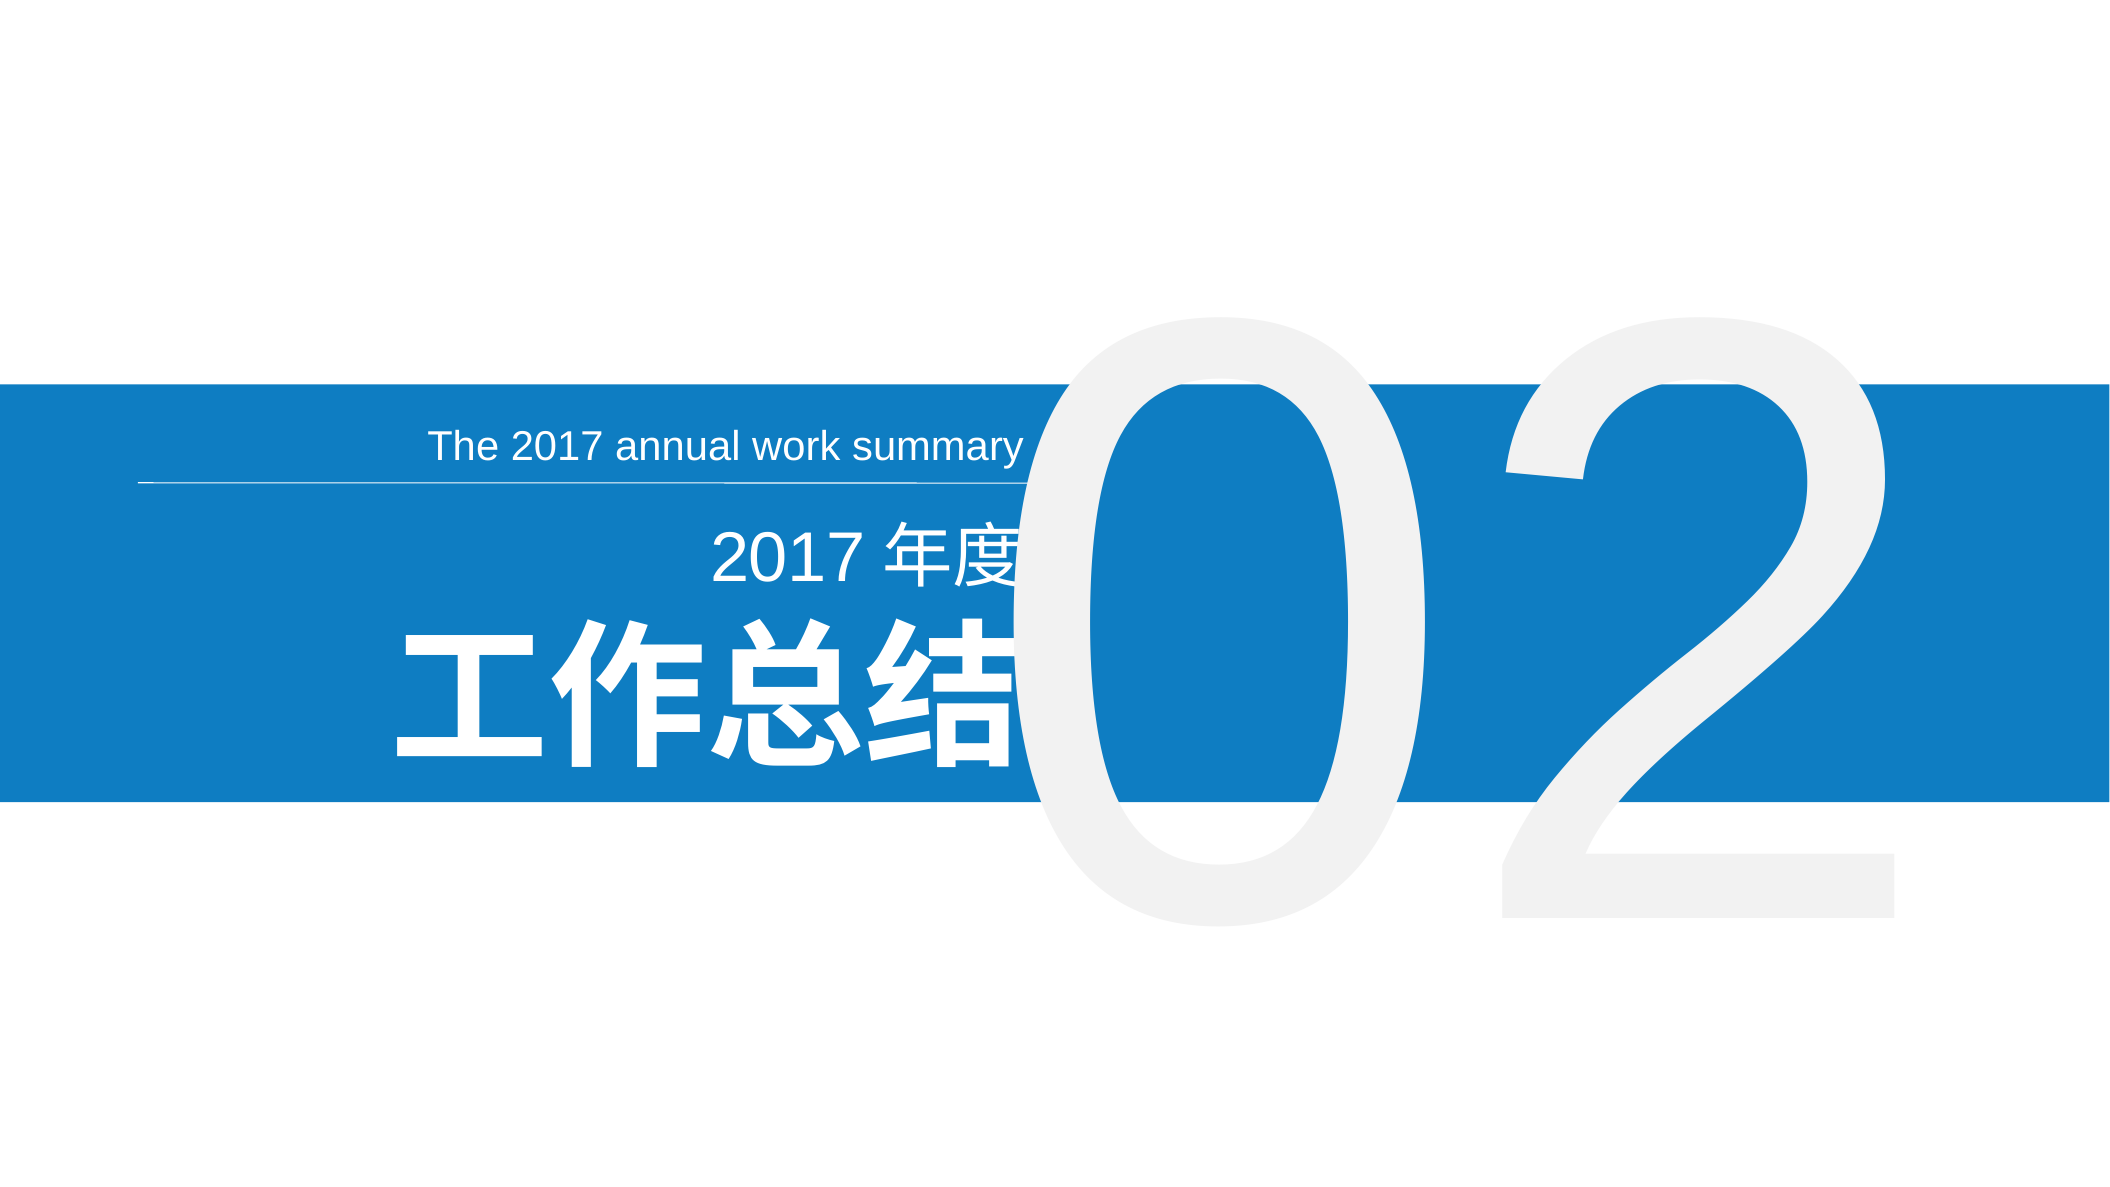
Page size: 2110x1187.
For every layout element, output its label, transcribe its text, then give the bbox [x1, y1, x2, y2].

text_box The 2017 annual work summary [412, 411, 965, 476]
text_box [1953, 384, 2110, 803]
text_box 2017年度 工作总结 [375, 503, 965, 793]
text_box 02 [965, 50, 1953, 1098]
text_box [0, 384, 965, 803]
